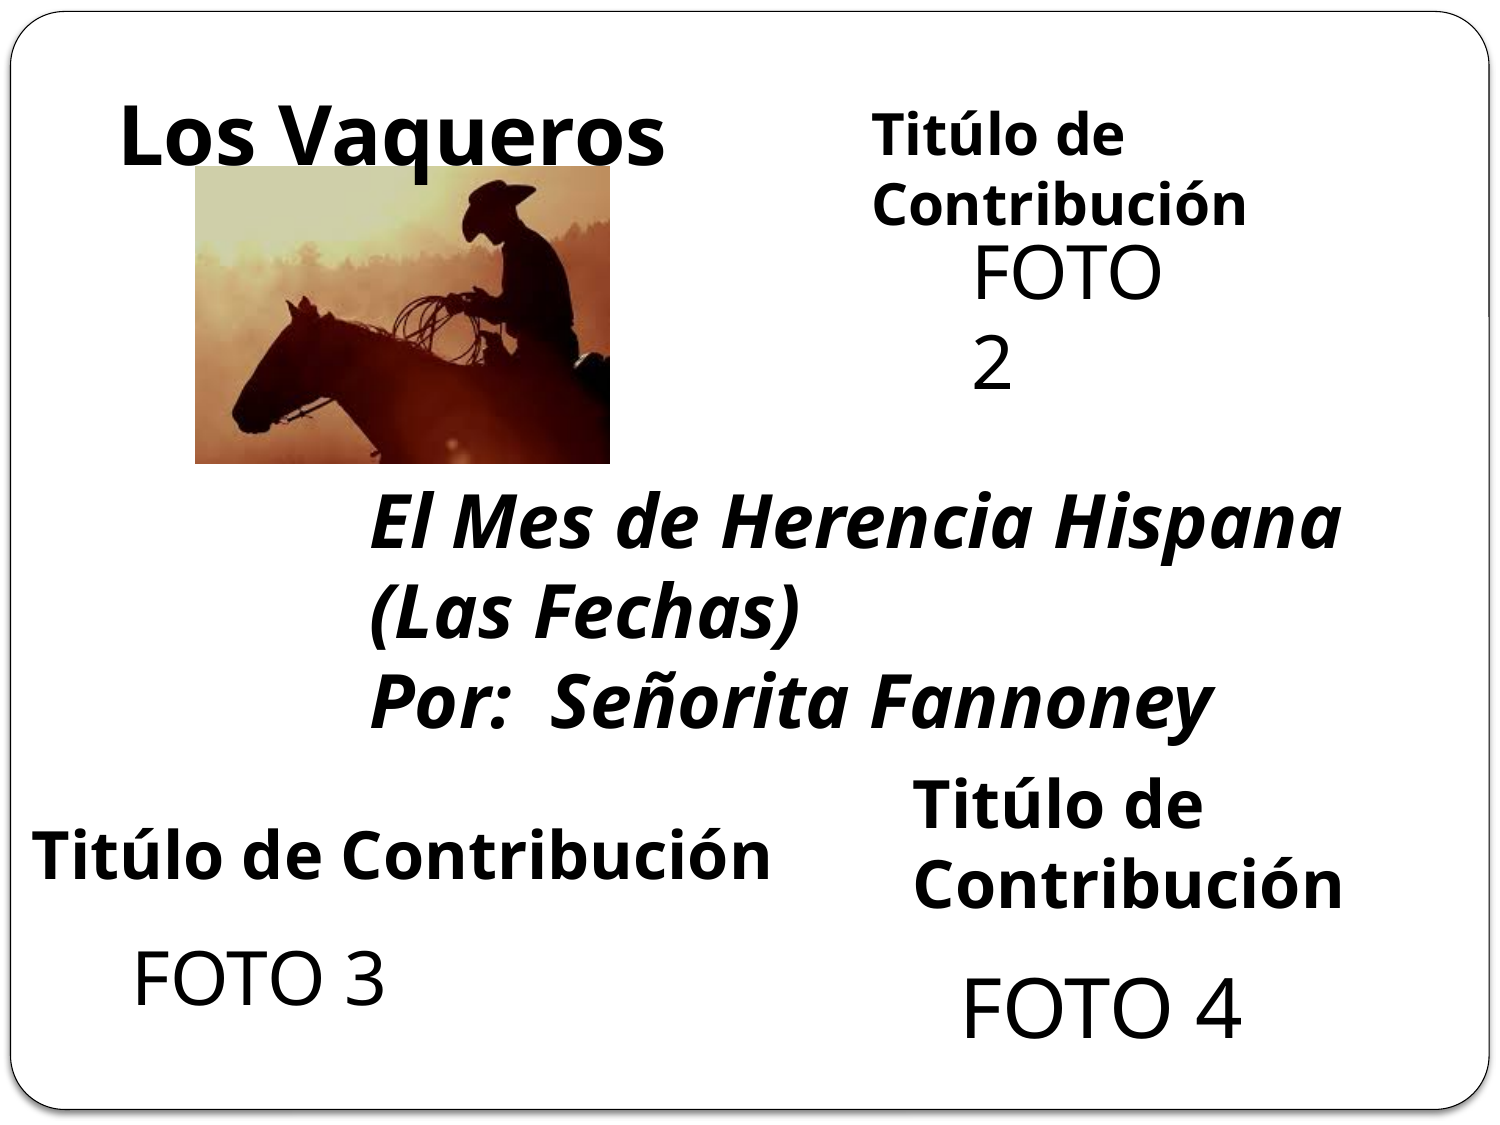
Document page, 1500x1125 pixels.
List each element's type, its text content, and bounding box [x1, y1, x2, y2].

text_box Los Vaqueros [102, 75, 683, 190]
text_box FOTO 3 [116, 946, 459, 1119]
text_box El Mes de Herencia Hispana (Las Fechas) Por: Señorita Fannoney [354, 466, 1358, 752]
picture [195, 166, 610, 464]
text_box FOTO 4 [944, 1019, 1259, 1125]
text_box Titúlo de Contribución [856, 90, 1500, 245]
text_box Titúlo de Contribución [898, 754, 1474, 1019]
text_box Titúlo de Contribución [16, 805, 789, 946]
text_box FOTO 2 [956, 216, 1194, 412]
